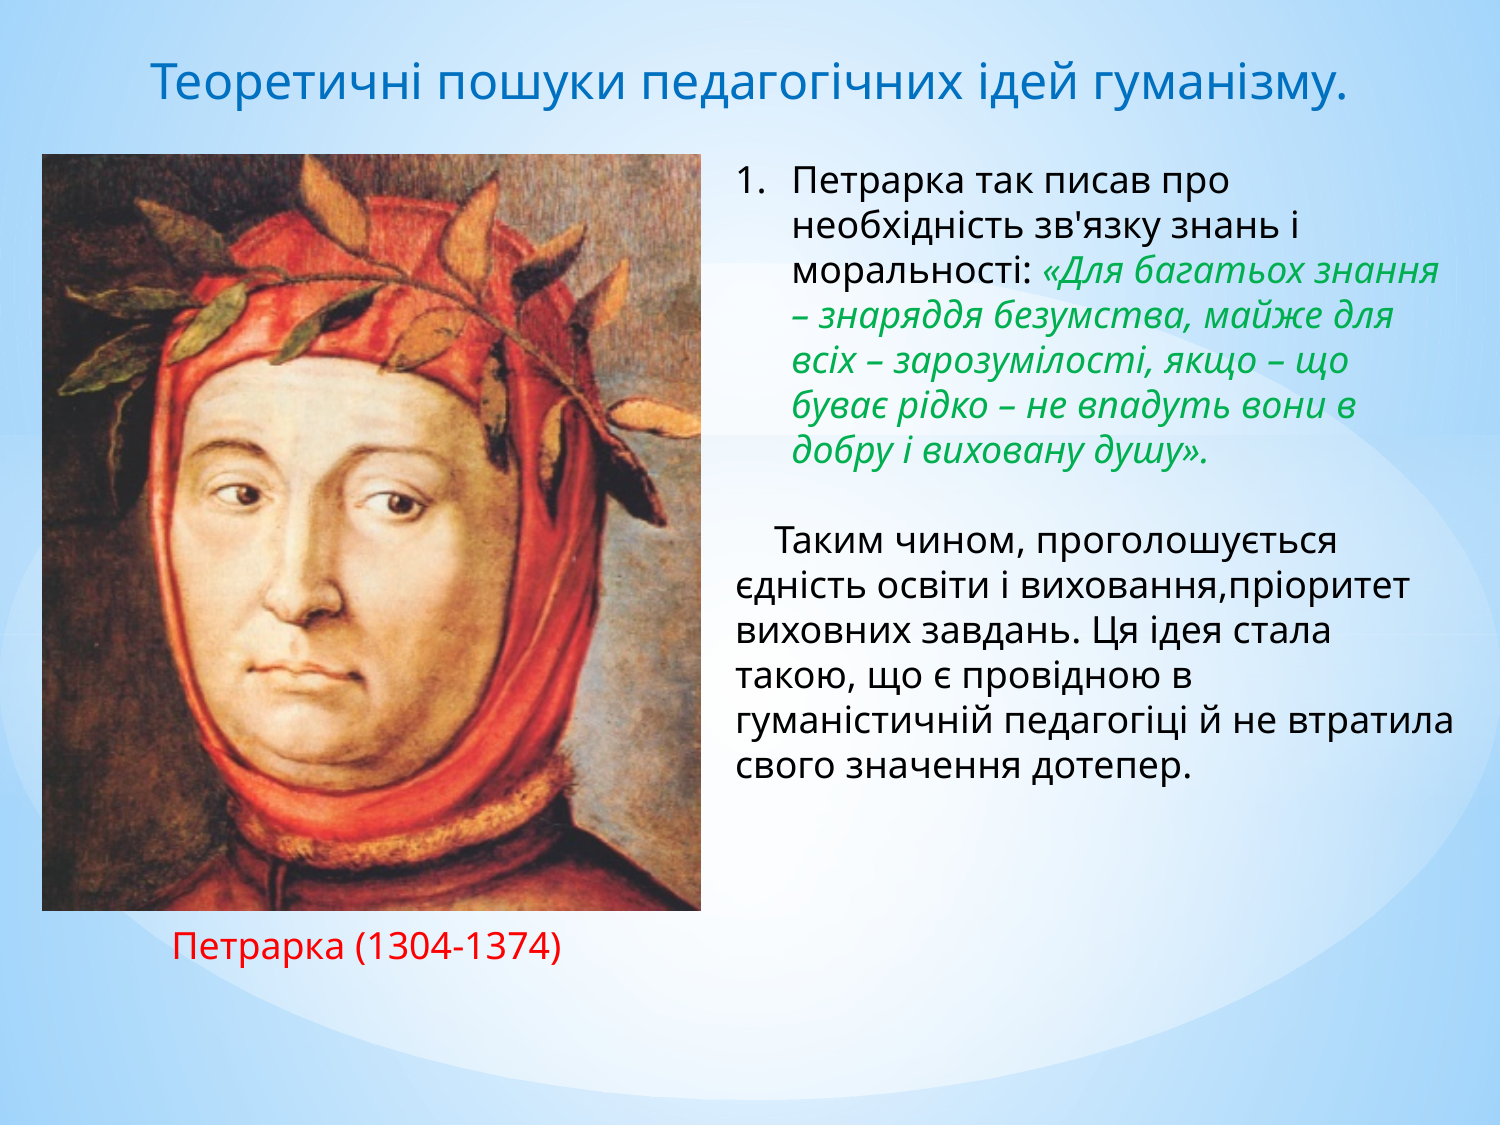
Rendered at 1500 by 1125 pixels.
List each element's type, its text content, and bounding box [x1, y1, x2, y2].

text_box Теоретичні пошуки педагогічних ідей гуманізму. [29, 42, 1471, 118]
picture [42, 153, 701, 911]
text_box Петрарка (1304-1374) [156, 918, 587, 975]
text_box Петрарка так писав про необхідність зв'язку знань і моральності: «Для багатьох знання – знаряддя безумства, майже для всіх – зарозумілості, якщо – що буває рідко – не впадуть вони в добру і виховану душу». Таким чином, проголошується єдність освіти і виховання,пріоритет виховних завдань. Ця ідея стала такою, що є провідною в гуманістичній педагогіці й не втратила свого значення дотепер. [720, 148, 1471, 794]
